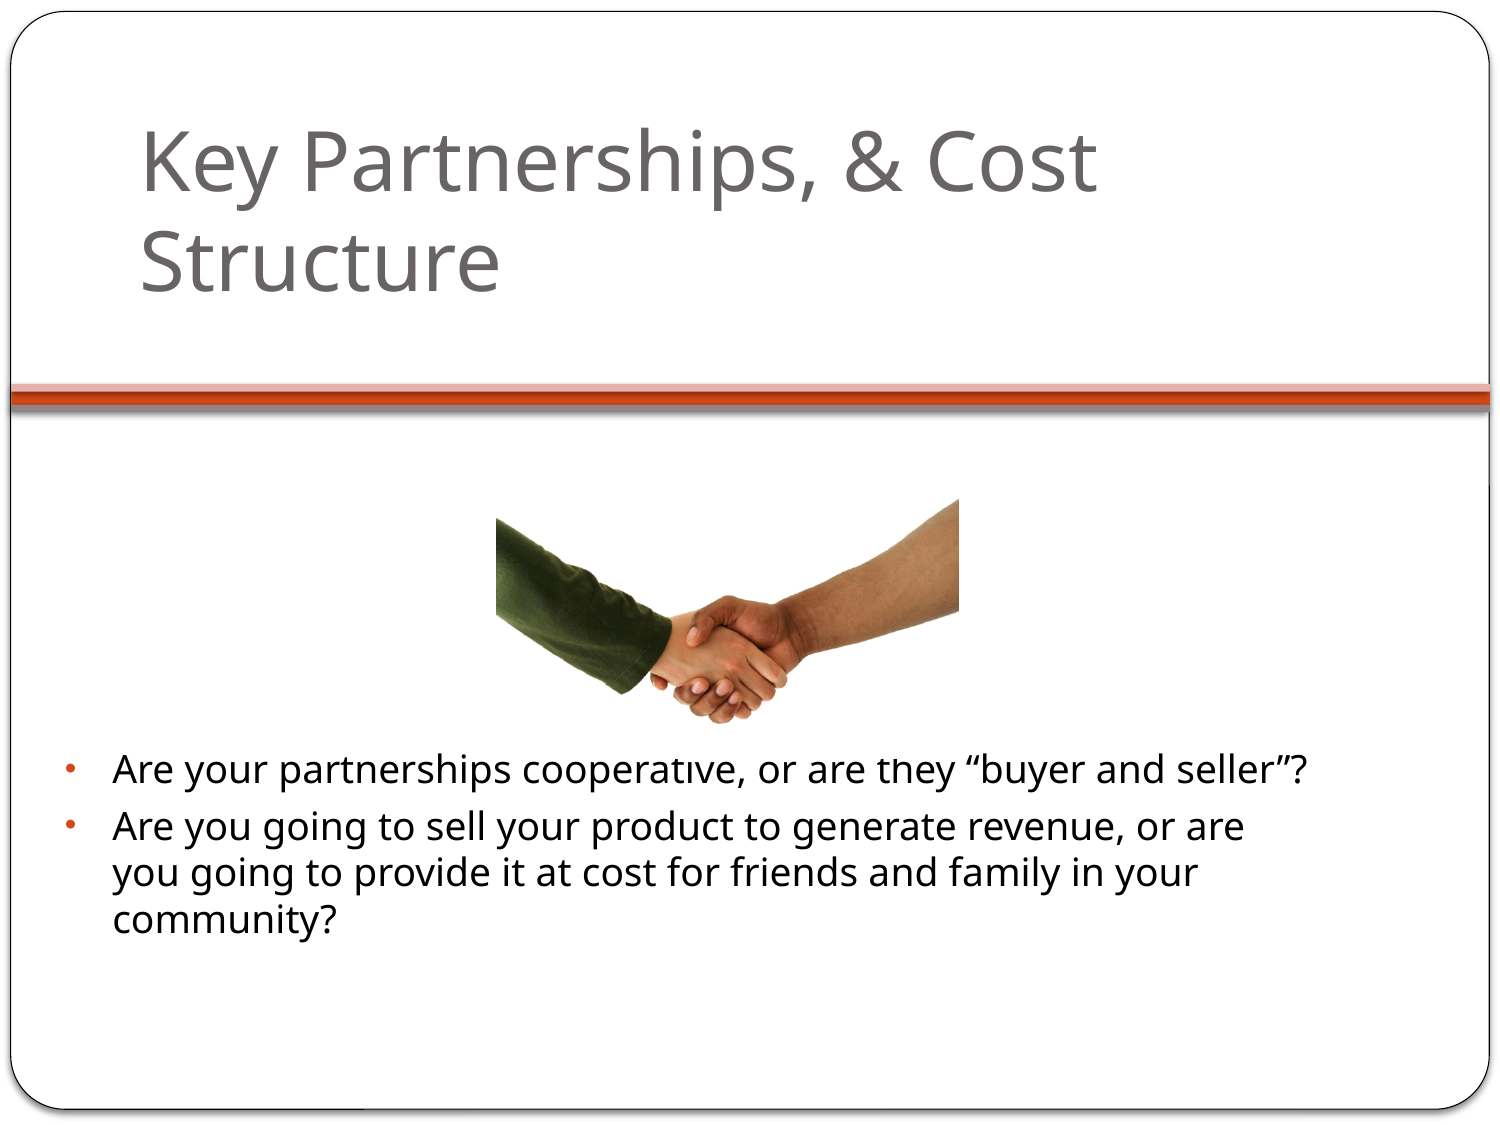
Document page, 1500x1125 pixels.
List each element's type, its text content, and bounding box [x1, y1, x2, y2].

list Are your partnerships cooperative, or are they “buyer and seller”? Are you going to sell your product to generate revenue, or are you going to provide it at cost for friends and family in your community? [50, 737, 1325, 957]
title Key Partnerships, & Cost Structure [125, 99, 1400, 324]
picture [496, 424, 960, 759]
